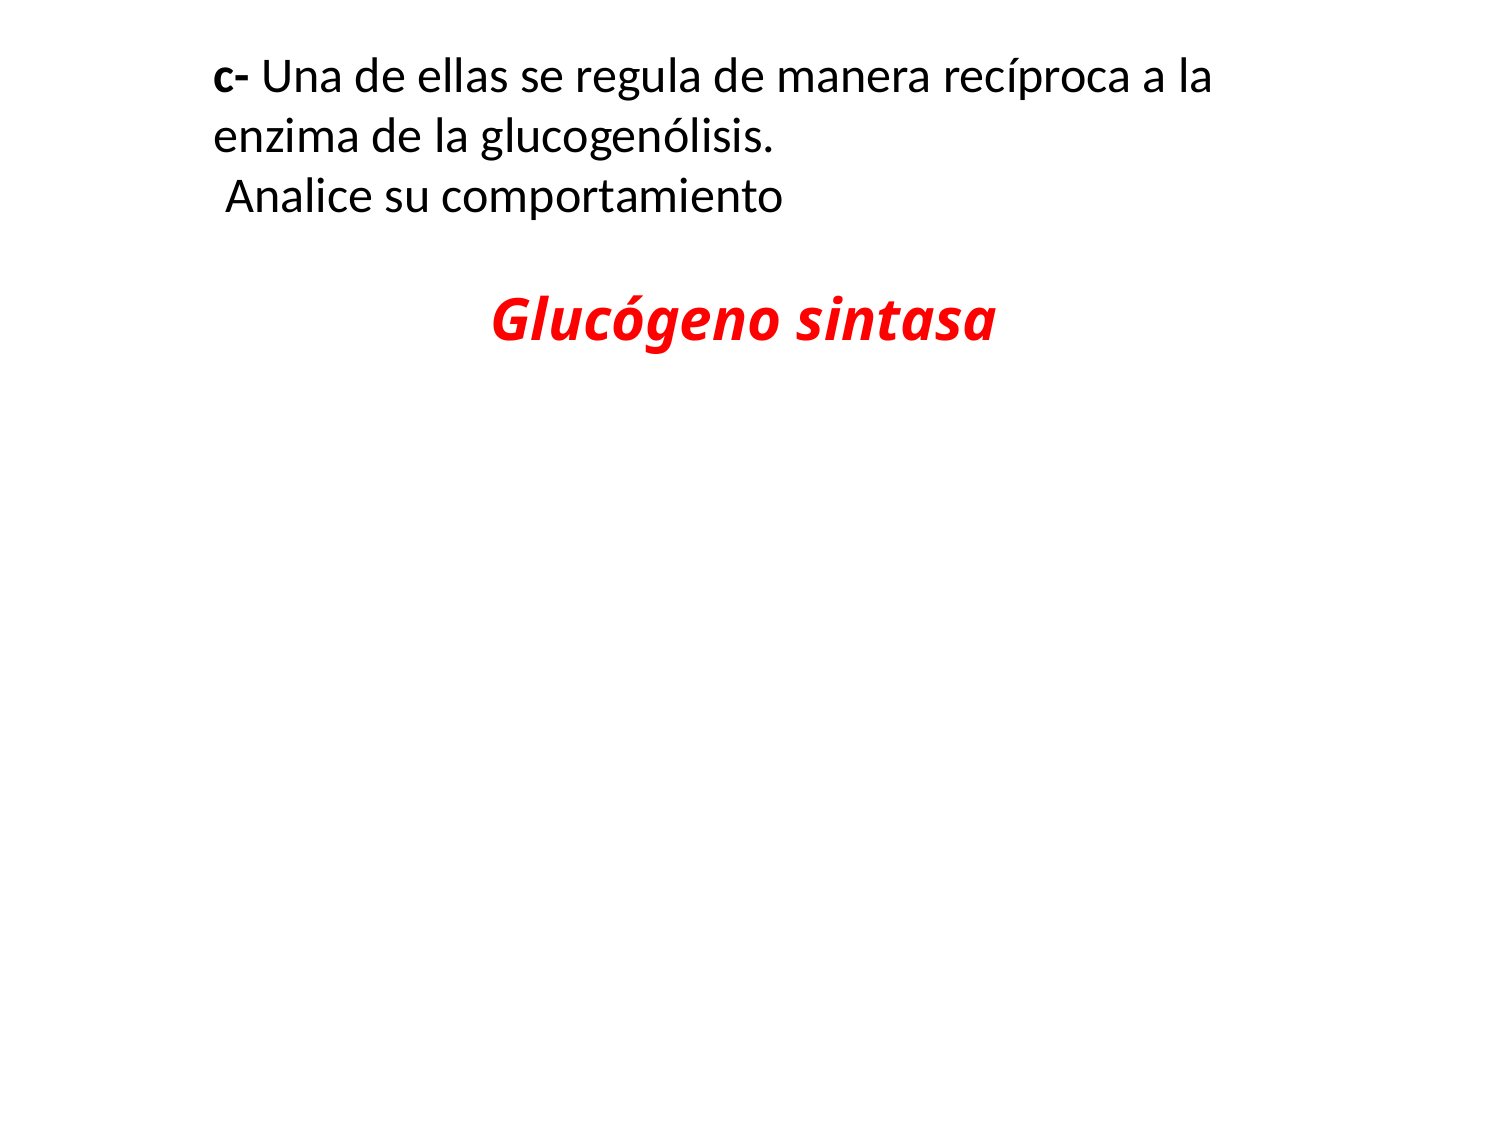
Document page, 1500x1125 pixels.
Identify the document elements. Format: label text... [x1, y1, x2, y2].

text_box c- Una de ellas se regula de manera recíproca a la enzima de la glucogenólisis. Analice su comportamiento Glucógeno sintasa [199, 35, 1289, 600]
